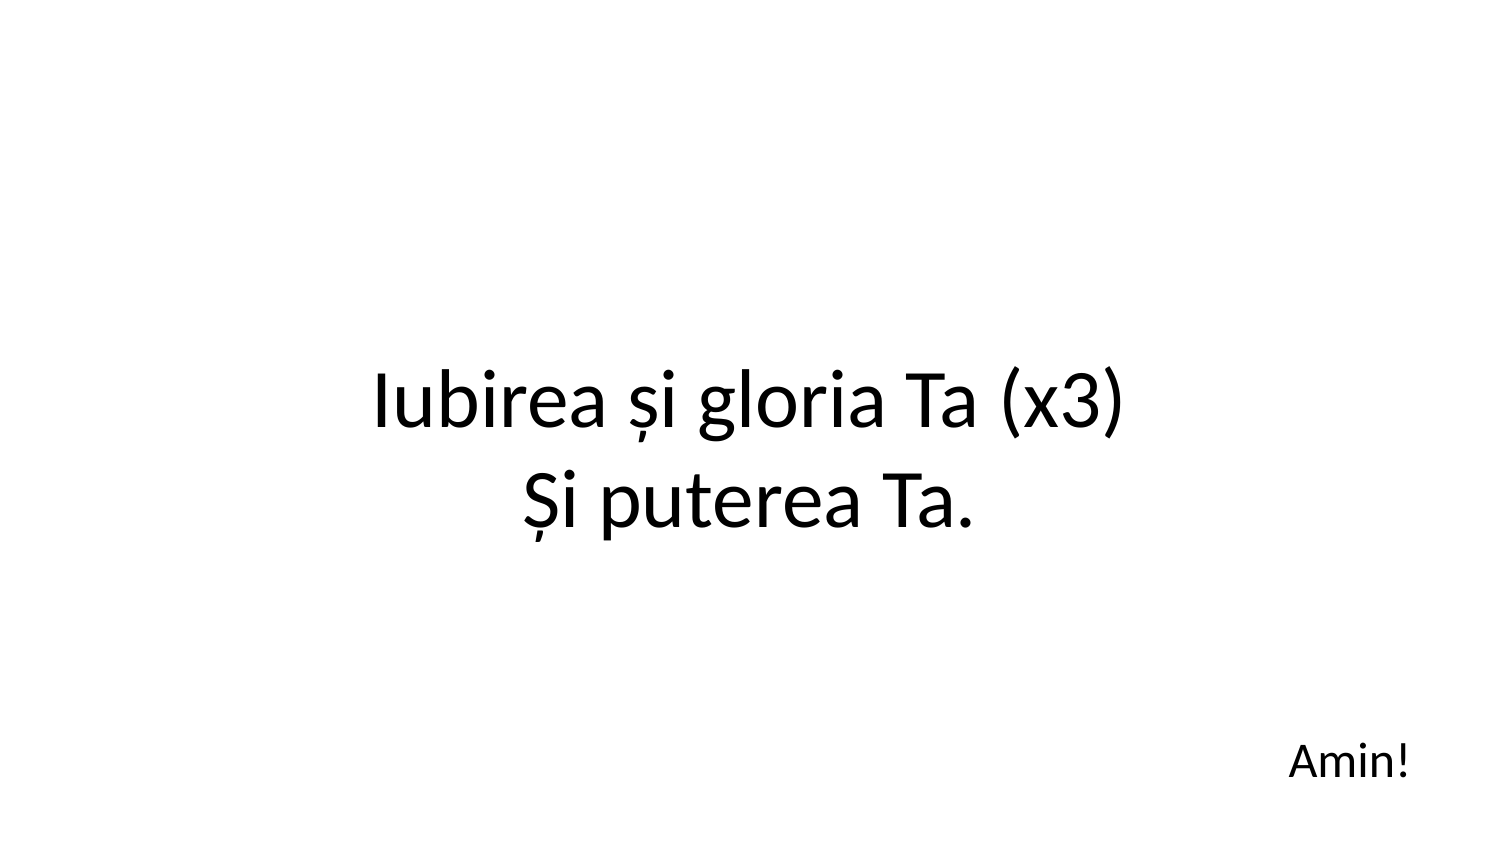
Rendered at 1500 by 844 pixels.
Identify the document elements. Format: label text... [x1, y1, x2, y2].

text_box Iubirea și gloria Ta (x3) Și puterea Ta. [356, 292, 1144, 552]
text_box Amin! [1273, 674, 1427, 795]
